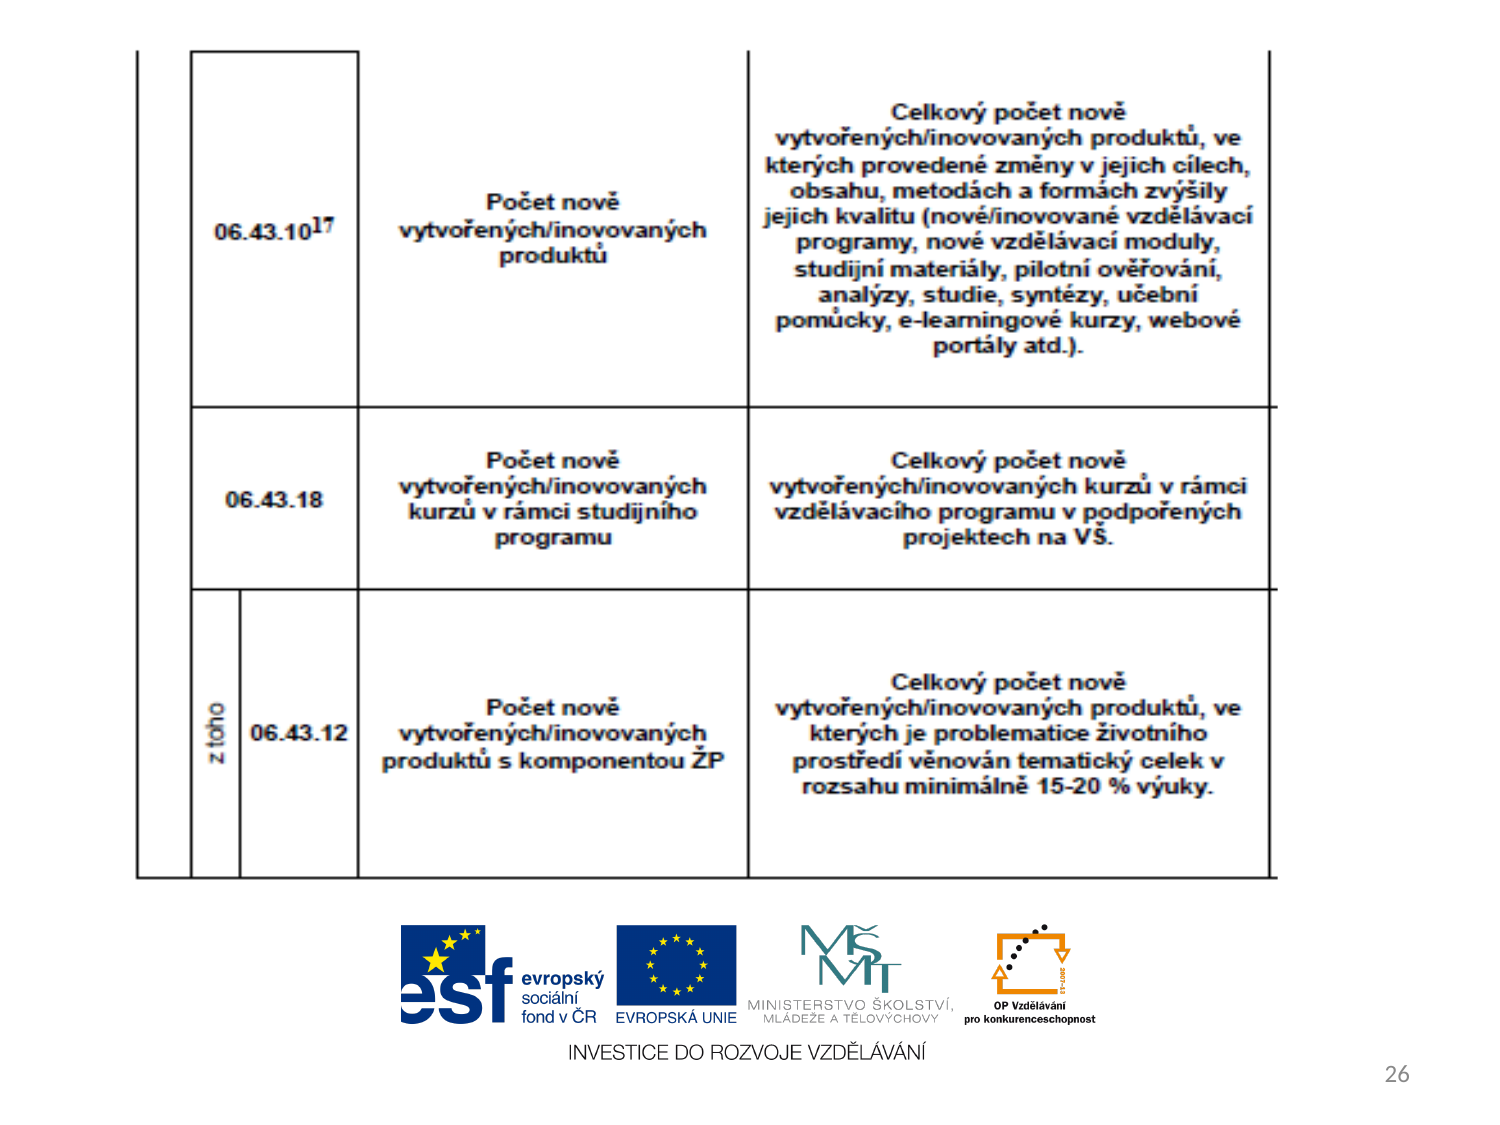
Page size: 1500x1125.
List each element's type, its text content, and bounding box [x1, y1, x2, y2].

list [117, 33, 1278, 889]
slide_number 26 [1074, 1042, 1425, 1103]
picture [399, 922, 1100, 1061]
